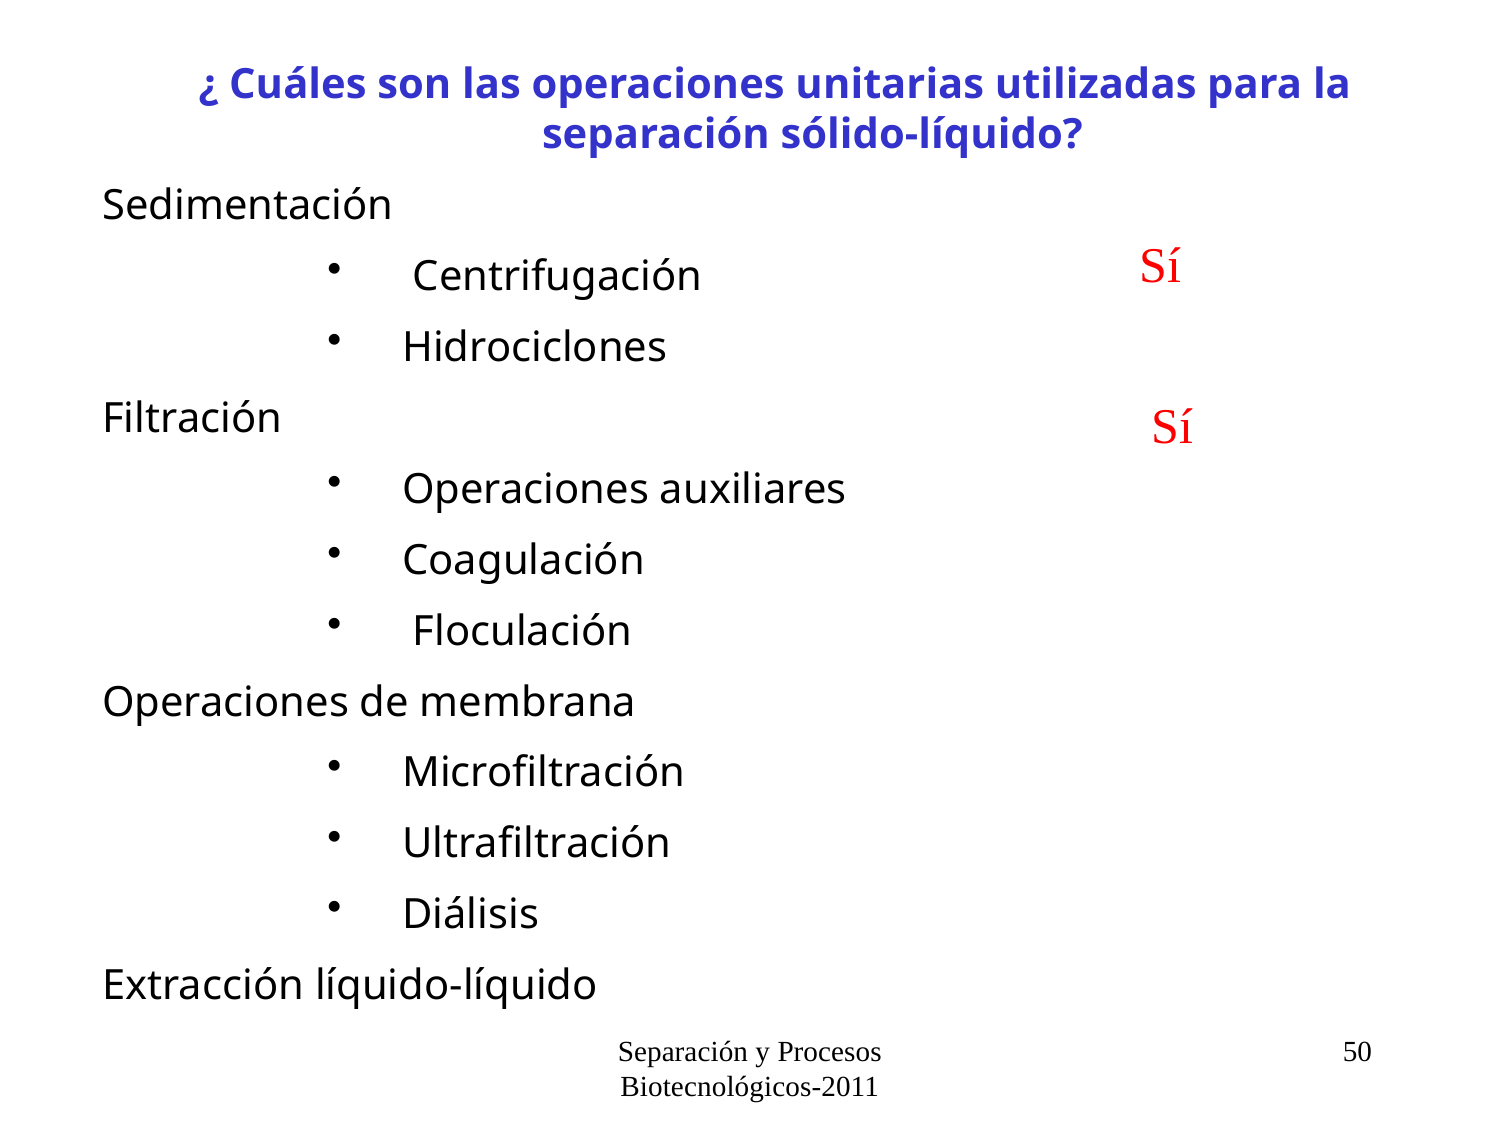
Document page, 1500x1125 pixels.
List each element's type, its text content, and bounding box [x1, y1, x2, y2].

slide_number 50 [1074, 1024, 1388, 1101]
text_box ¿ Cuáles son las operaciones unitarias utilizadas para la separación sólido-líquido? Sedimentación Centrifugación Hidrociclones Filtración Operaciones auxiliares Coagulación Floculación Operaciones de membrana Microfiltración Ultrafiltración Diálisis Extracción líquido-líquido [87, 49, 1463, 1016]
text_box Sí [1136, 386, 1337, 462]
footer Separación y Procesos Biotecnológicos-2011 [512, 1024, 988, 1101]
text_box Sí [1125, 224, 1325, 300]
